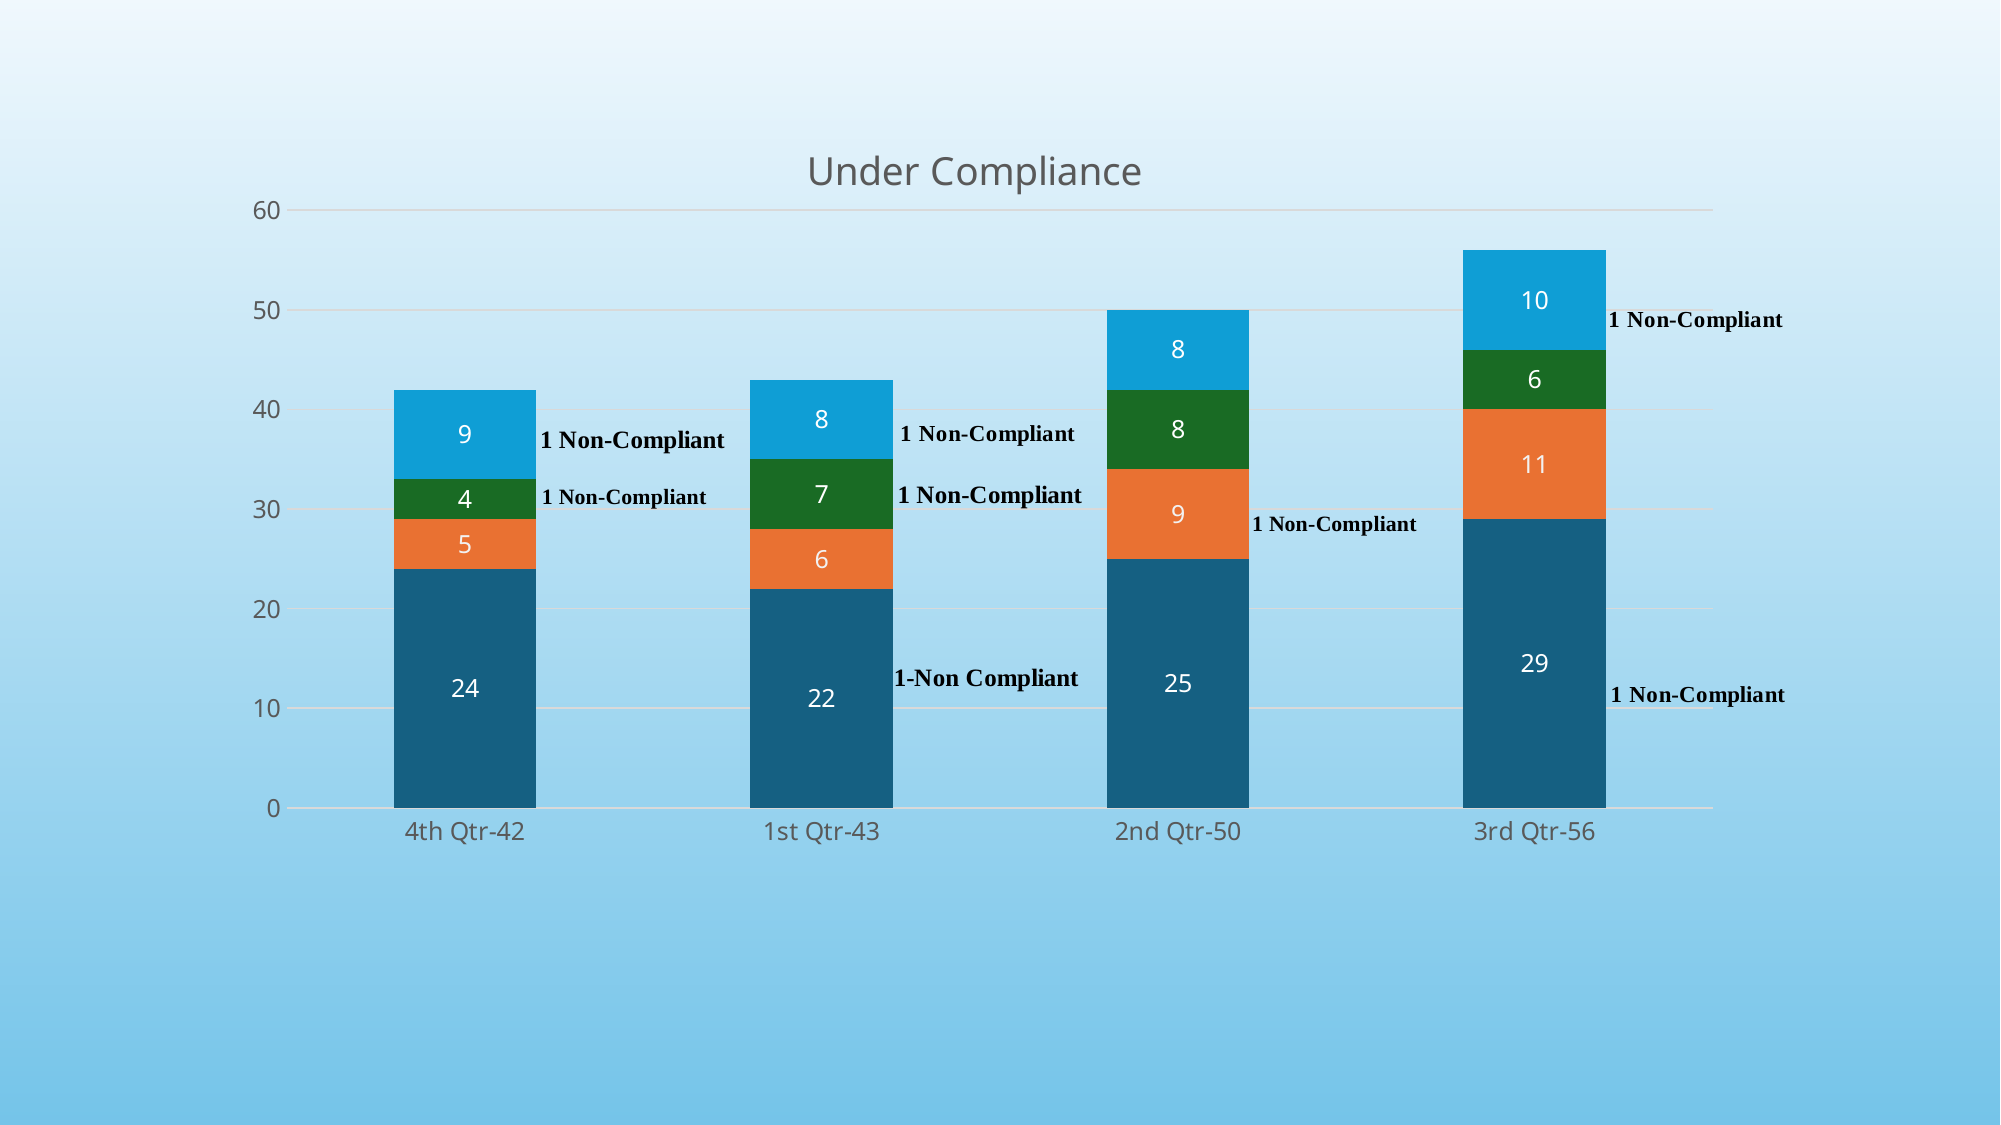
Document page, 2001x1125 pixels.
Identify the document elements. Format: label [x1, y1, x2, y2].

chart [158, 118, 1786, 1007]
